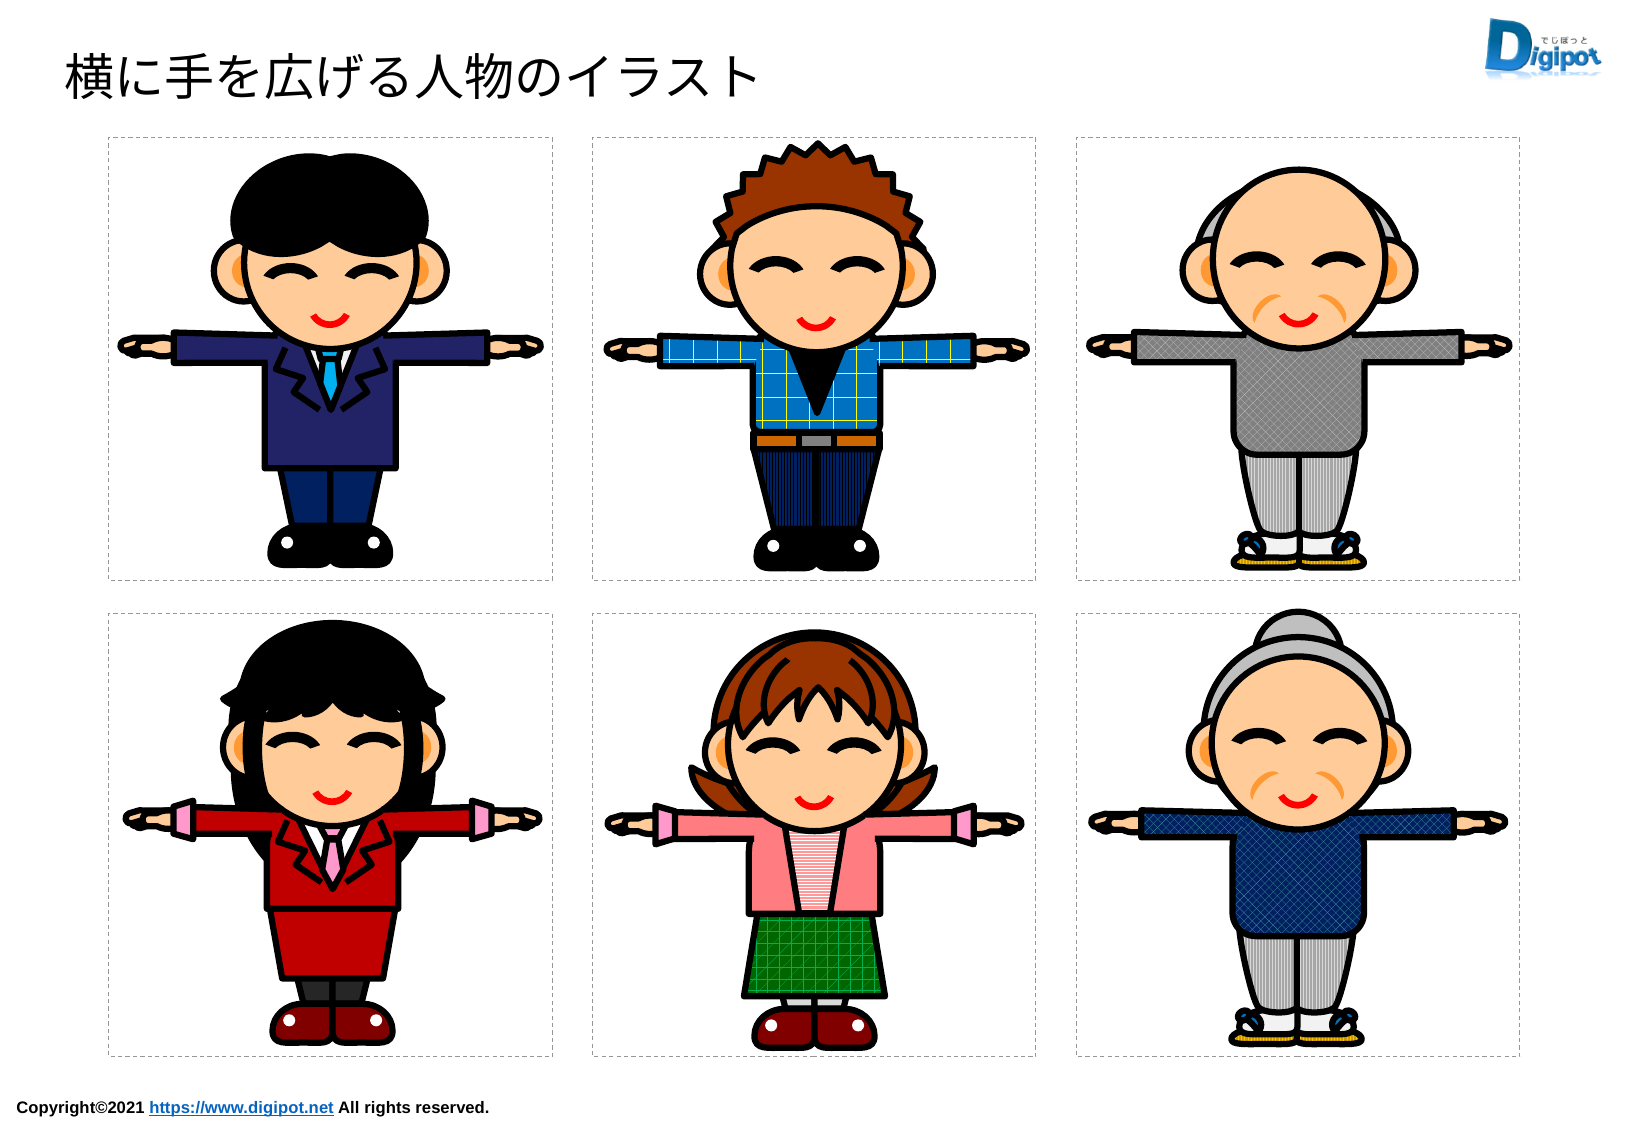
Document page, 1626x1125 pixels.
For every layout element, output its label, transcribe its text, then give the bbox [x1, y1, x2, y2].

picture [1485, 18, 1602, 82]
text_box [125, 622, 540, 1043]
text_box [1089, 169, 1510, 568]
text_box 横に手を広げる人物のイラスト [49, 38, 779, 113]
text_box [607, 632, 1022, 1048]
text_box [120, 156, 541, 565]
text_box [1091, 611, 1506, 1045]
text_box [606, 143, 1028, 569]
